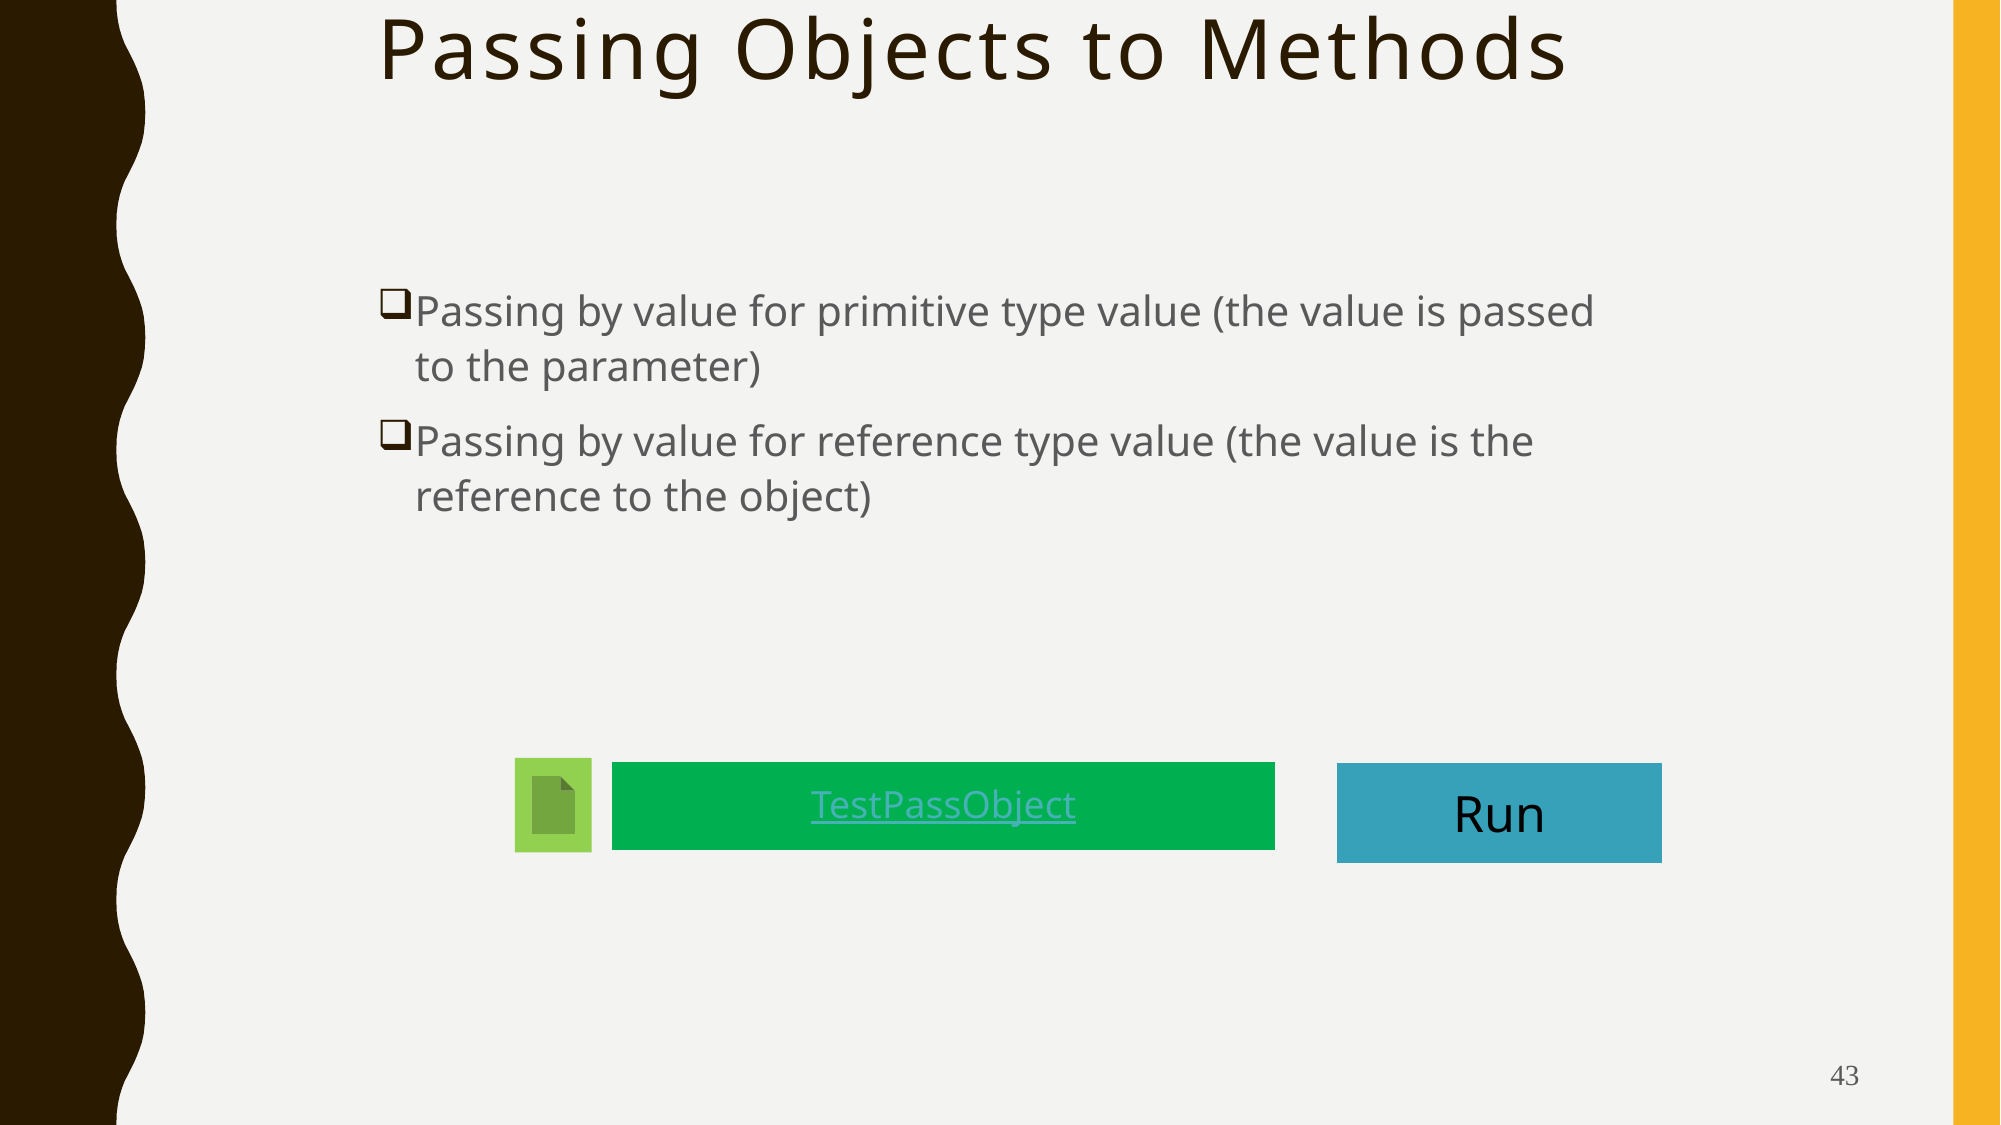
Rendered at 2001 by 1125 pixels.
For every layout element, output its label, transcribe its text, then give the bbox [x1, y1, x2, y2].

text_box TestPassObject [612, 762, 1275, 850]
list Passing by value for primitive type value (the value is passed to the parameter) Passing by value for reference type value (the value is the reference to the object) [362, 271, 1650, 675]
text_box [514, 757, 592, 853]
title Passing Objects to Methods [362, 0, 1638, 235]
slide_number 43 [1412, 1045, 1875, 1103]
text_box Run [1337, 762, 1663, 863]
